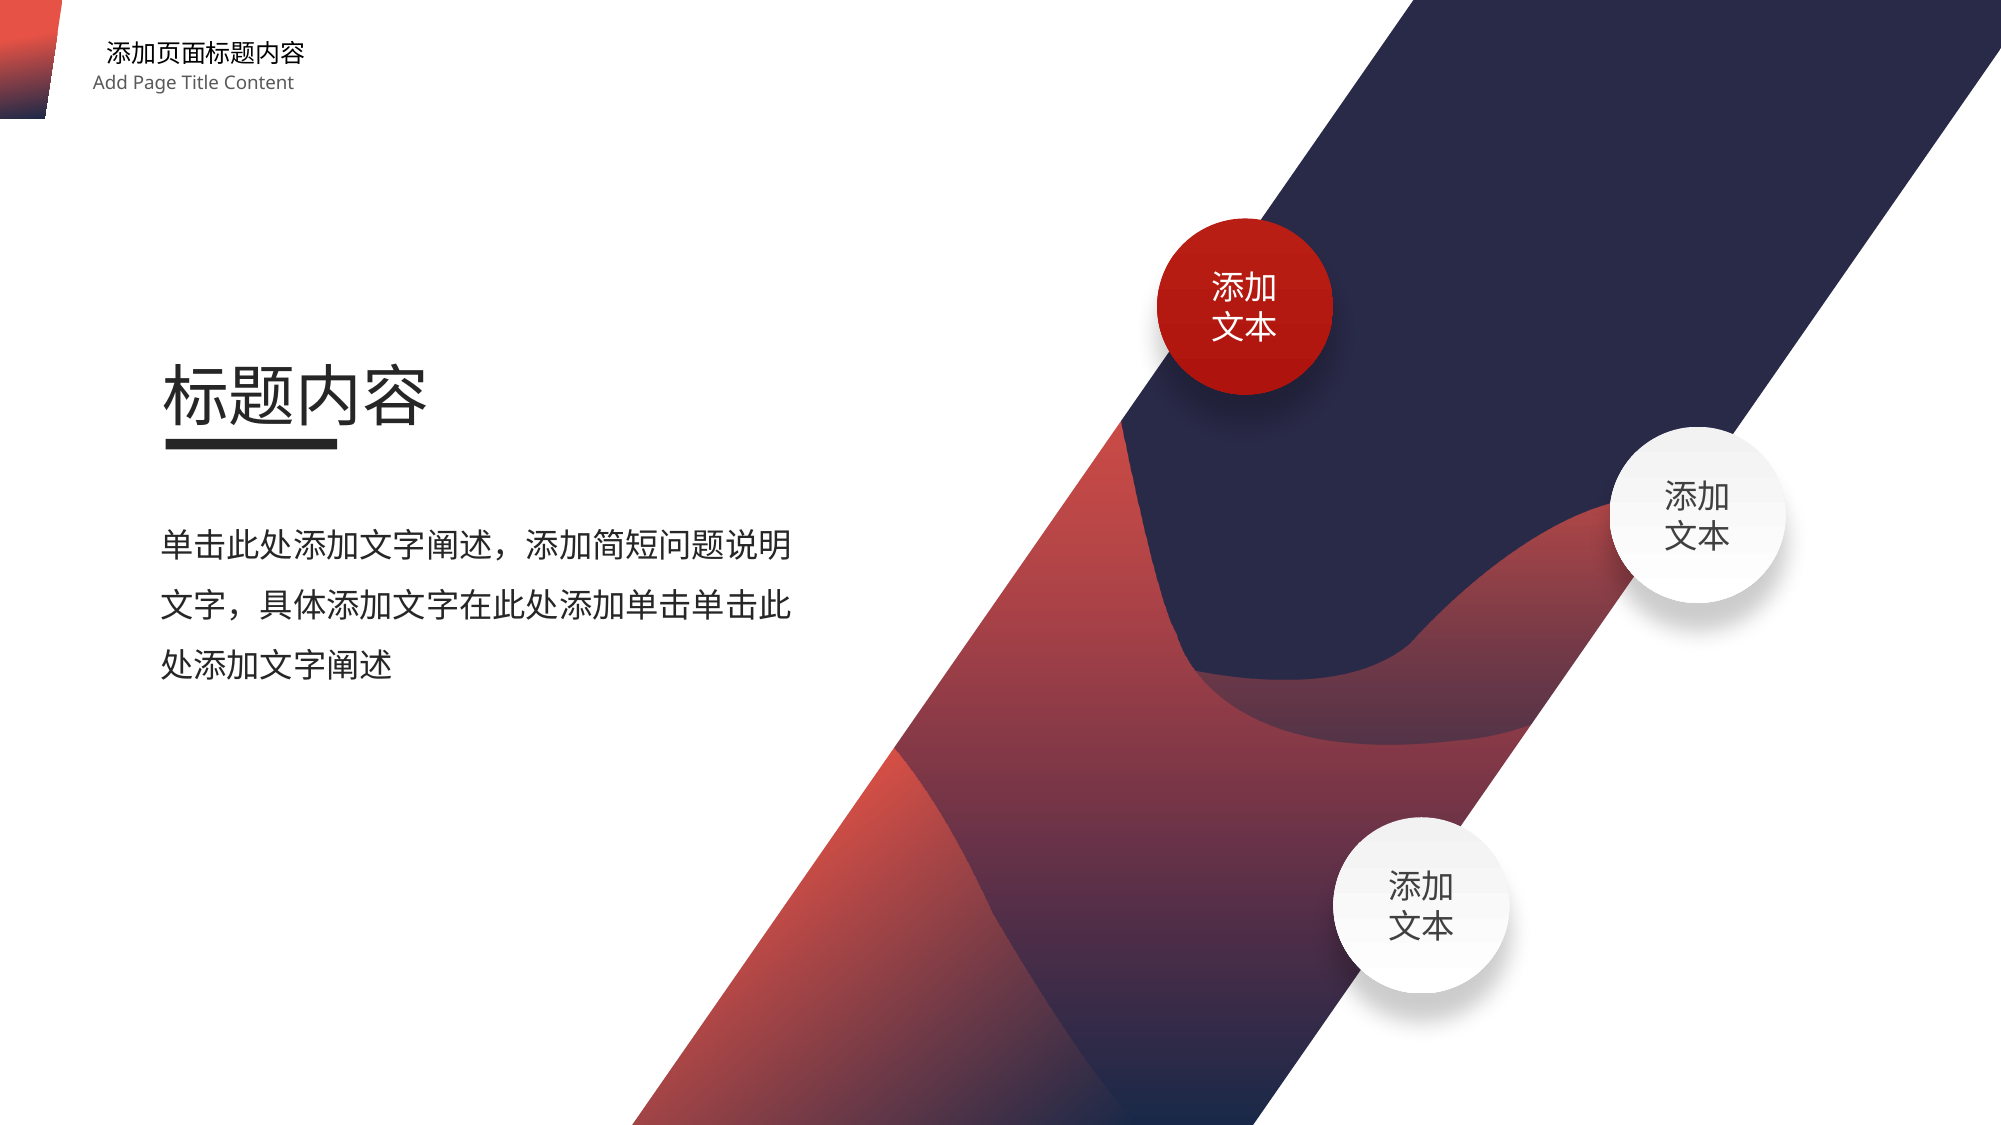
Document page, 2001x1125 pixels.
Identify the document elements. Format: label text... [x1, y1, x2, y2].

text_box 添加页面标题内容 [91, 30, 321, 76]
text_box 单击此处添加文字阐述，添加简短问题说明文字，具体添加文字在此处添加单击单击此处添加文字阐述 [145, 496, 632, 692]
text_box Add Page Title Content [78, 63, 309, 101]
picture [632, 0, 2001, 1125]
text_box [145, 346, 446, 450]
text_box [0, 0, 63, 119]
